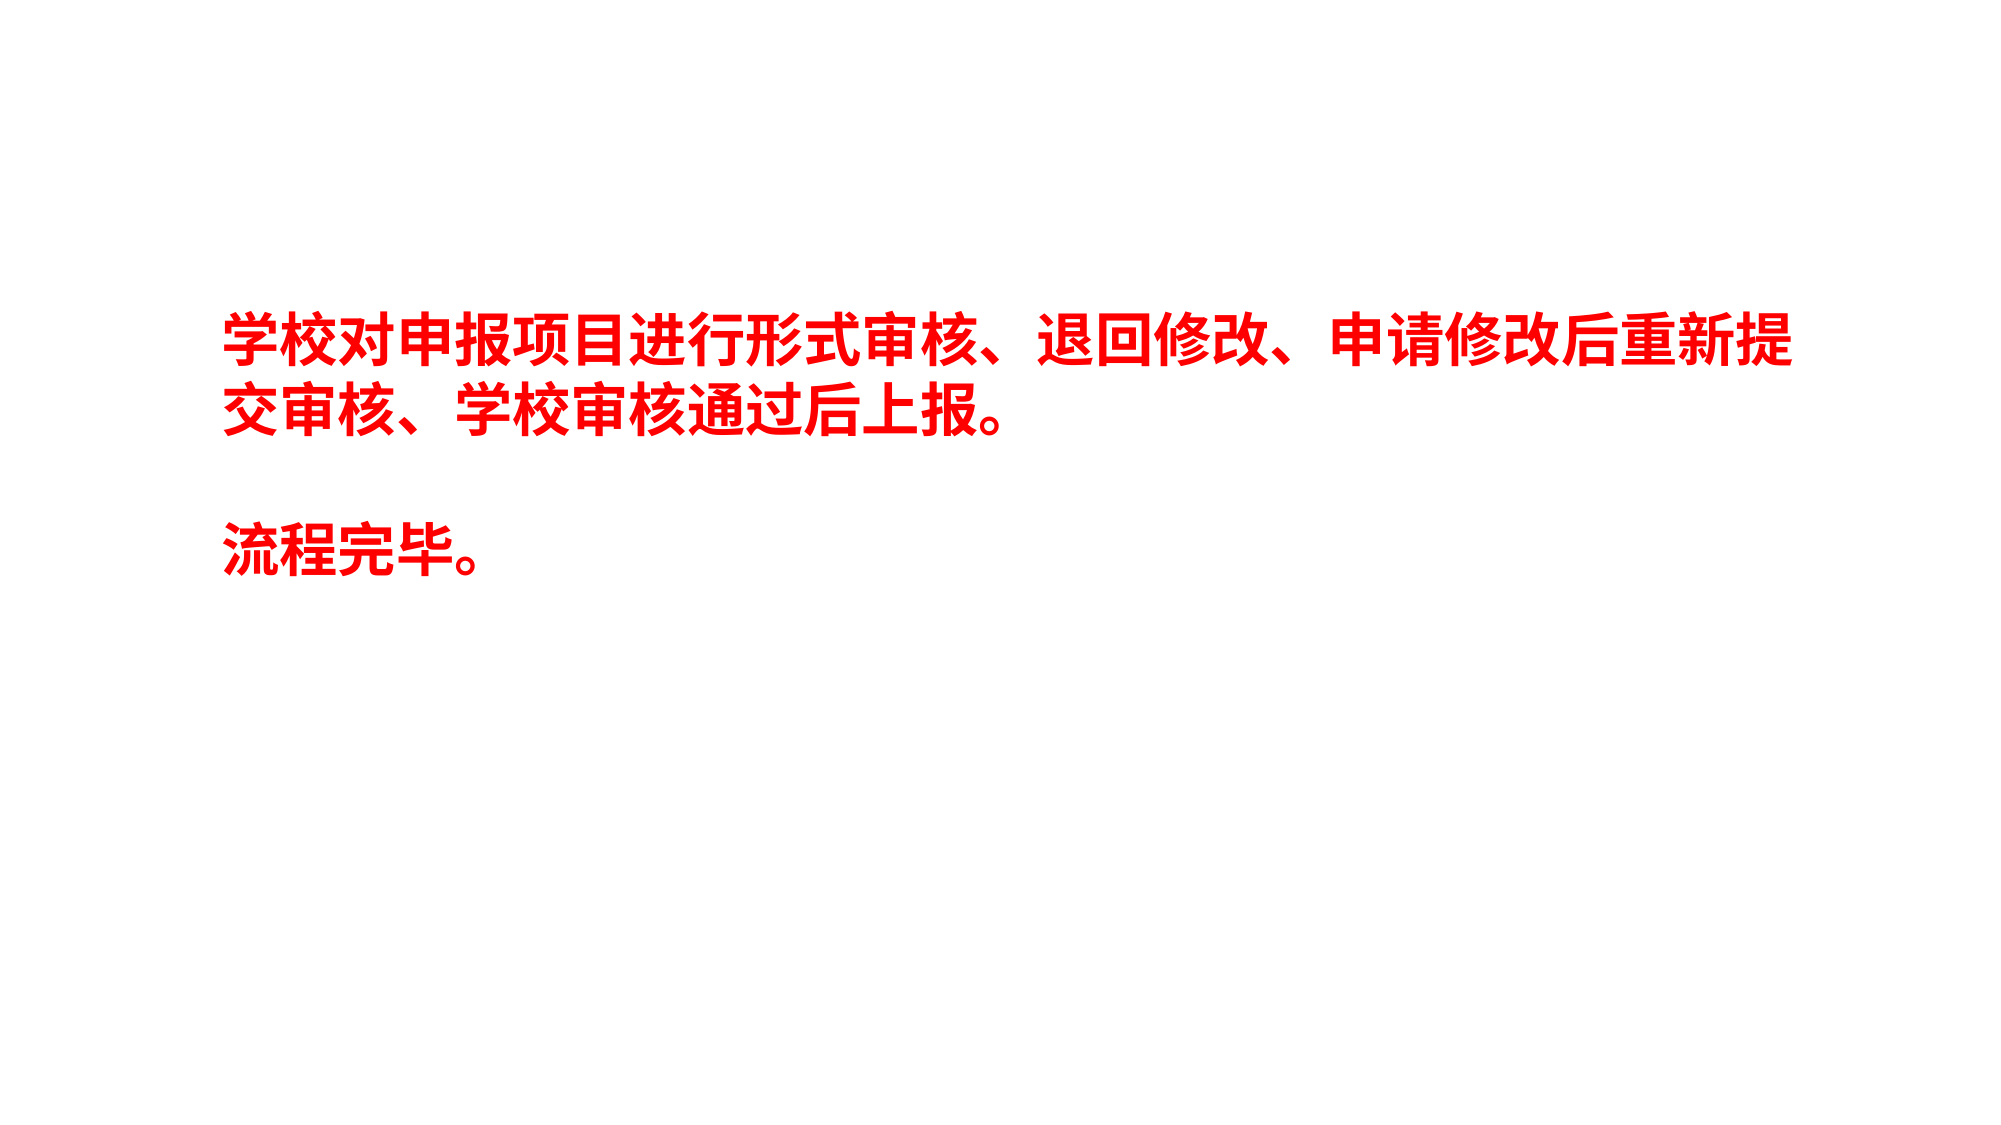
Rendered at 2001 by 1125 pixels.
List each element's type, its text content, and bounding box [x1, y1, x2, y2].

text_box 学校对申报项目进行形式审核、退回修改、申请修改后重新提交审核、学校审核通过后上报。 流程完毕。 [206, 295, 1833, 591]
